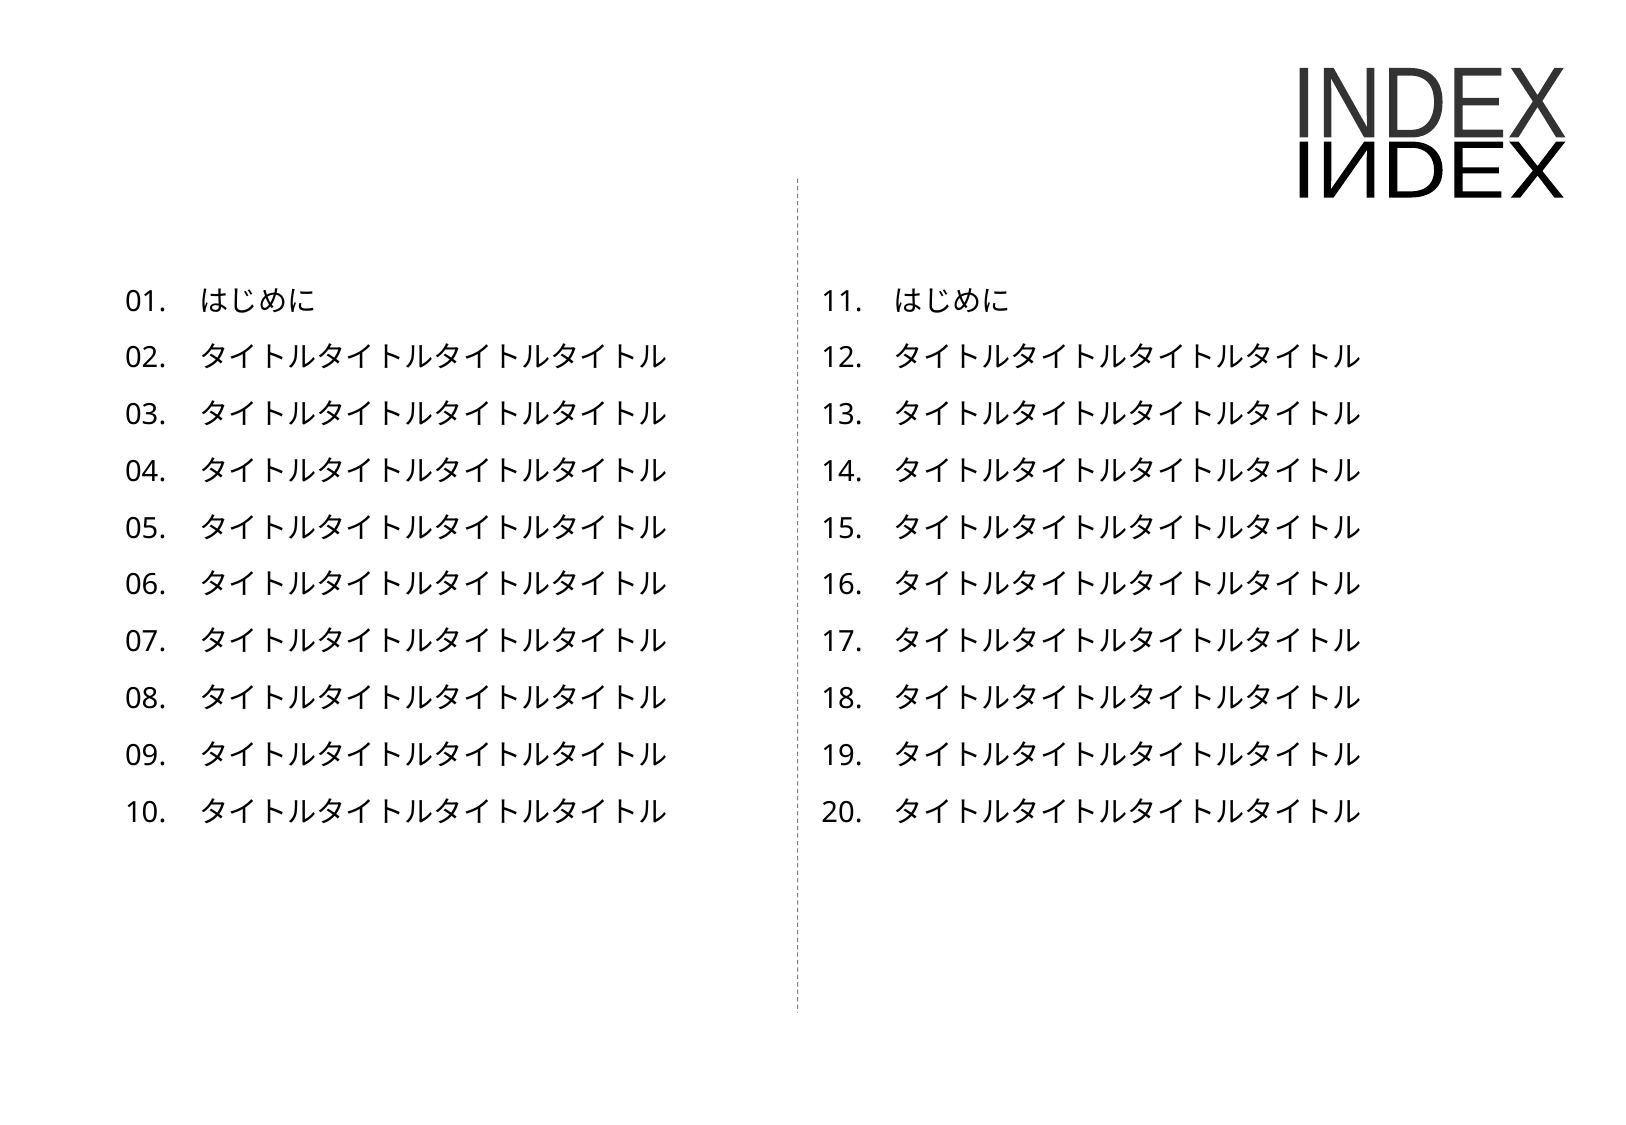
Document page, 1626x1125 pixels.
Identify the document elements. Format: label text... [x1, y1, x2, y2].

text_box 01. 02. 03. 04. 05. 06. 07. 08. 09. 10. [110, 274, 294, 836]
text_box はじめに タイトルタイトルタイトルタイトル タイトルタイトルタイトルタイトル タイトルタイトルタイトルタイトル タイトルタイトルタイトルタイトル タイトルタイトルタイトルタイトル タイトルタイトルタイトルタイトル タイトルタイトルタイトルタイトル タイトルタイトルタイトルタイトル タイトルタイトルタイトルタイトル [294, 274, 796, 836]
text_box 11. 12. 13. 14. 15. 16. 17. 18. 19. 20. [806, 274, 990, 836]
text_box はじめに タイトルタイトルタイトルタイトル タイトルタイトルタイトルタイトル タイトルタイトルタイトルタイトル タイトルタイトルタイトルタイトル タイトルタイトルタイトルタイトル タイトルタイトルタイトルタイトル タイトルタイトルタイトルタイトル タイトルタイトルタイトルタイトル タイトルタイトルタイトルタイトル [990, 274, 1490, 836]
